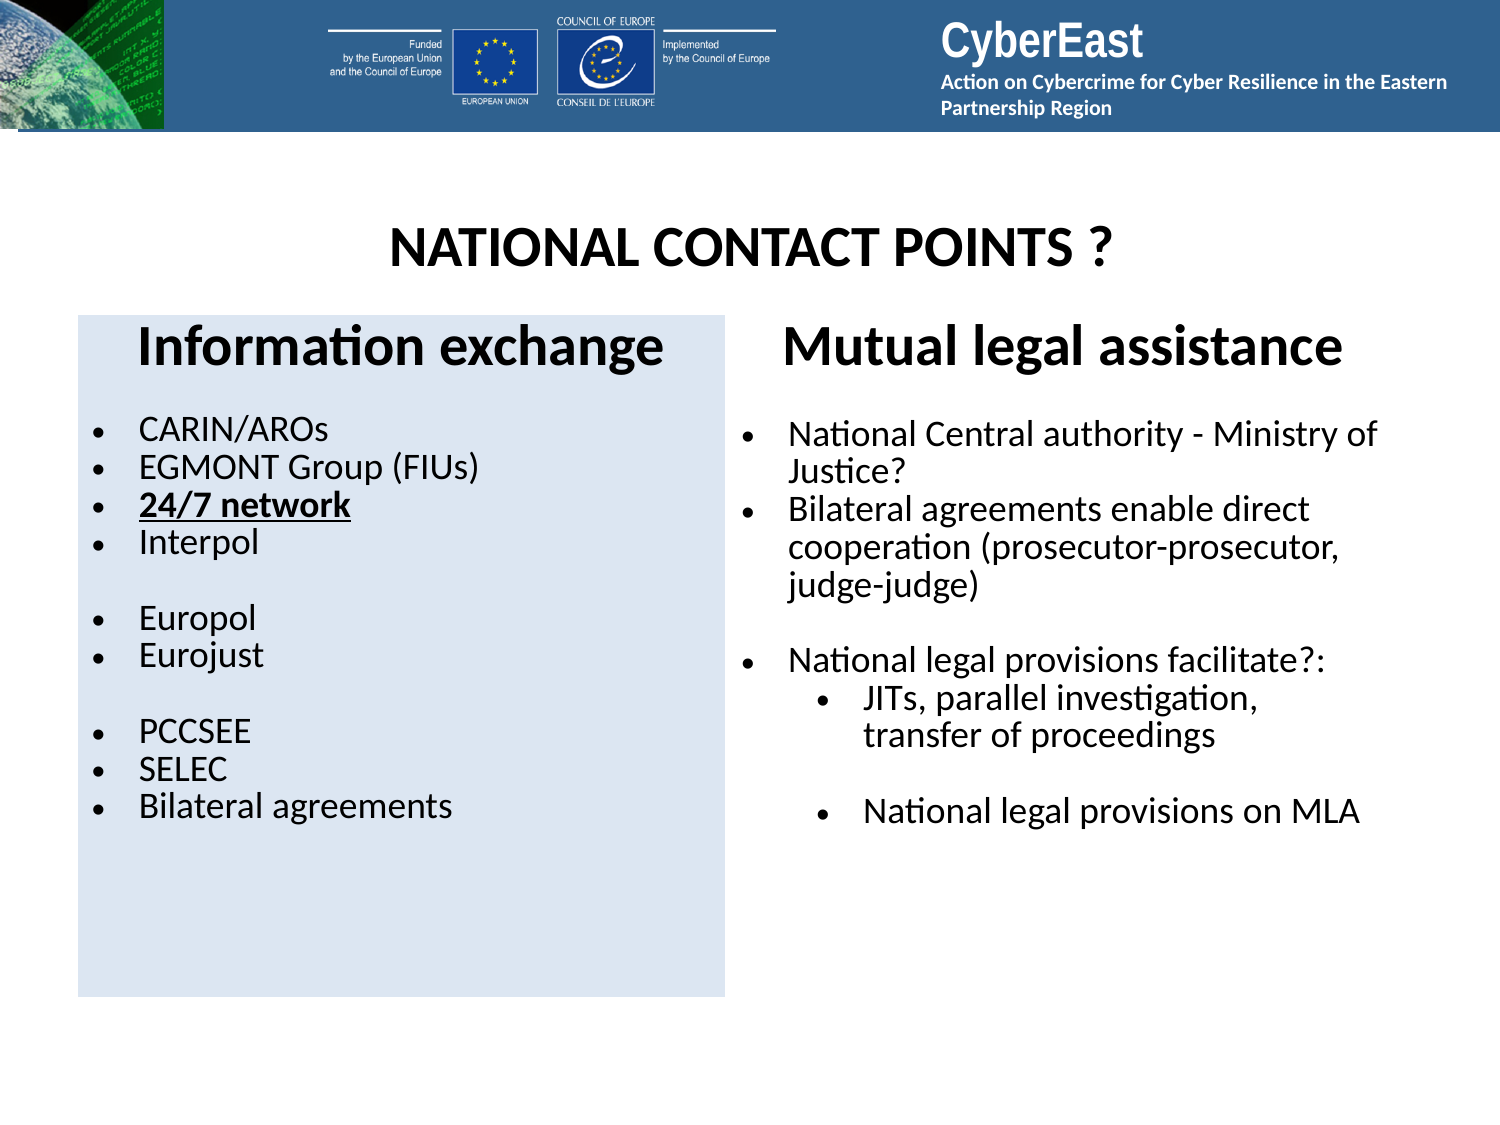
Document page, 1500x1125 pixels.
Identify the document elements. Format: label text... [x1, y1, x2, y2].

table_header Information exchange CARIN/AROs EGMONT Group (FIUs) 24/7 network Interpol Europol Eurojust PCCSEE SELEC Bilateral agreements [78, 315, 725, 997]
title NATIONAL CONTACT POINTS ? [76, 172, 1427, 315]
table_header Mutual legal assistance National Central authority - Ministry of Justice? Bilateral agreements enable direct cooperation (prosecutor-prosecutor, judge-judge) National legal provisions facilitate?: JITs, parallel investigation, transfer of proceedings National legal provisions on MLA [727, 315, 1399, 997]
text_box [0, 0, 1500, 132]
